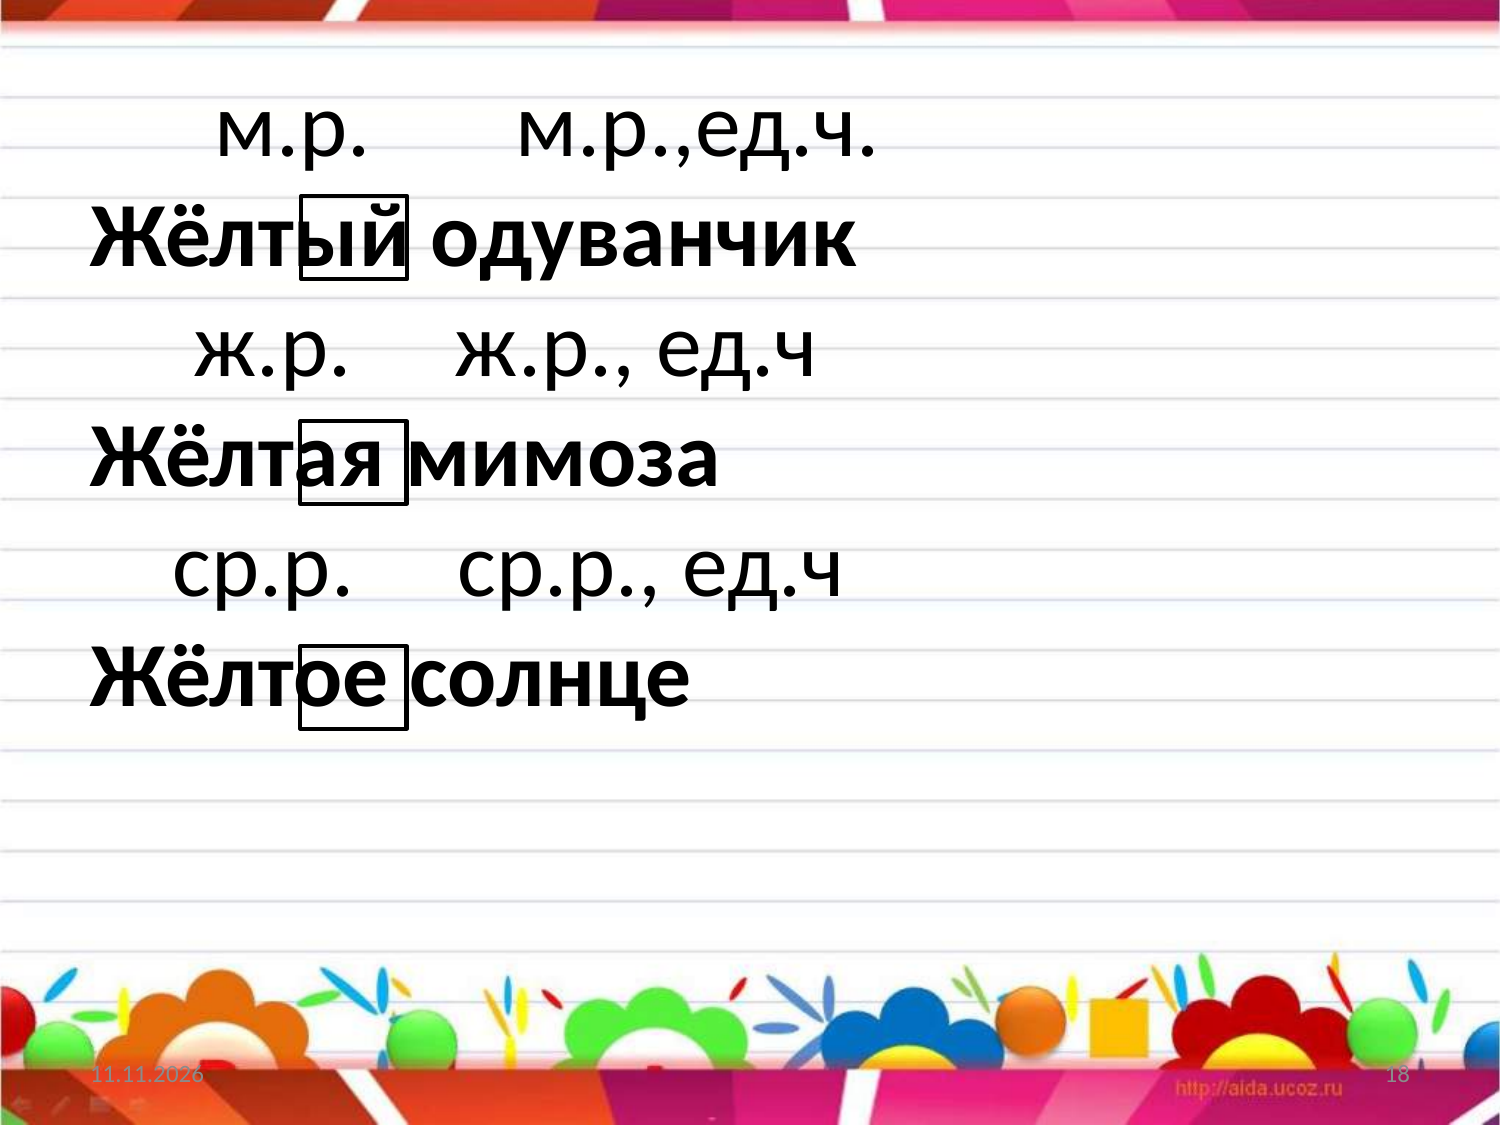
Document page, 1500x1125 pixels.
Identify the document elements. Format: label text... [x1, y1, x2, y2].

slide_number 18 [1074, 1042, 1425, 1103]
title м.р. м.р.,ед.ч. Жёлтый одуванчик ж.р. ж.р., ед.ч Жёлтая мимоза ср.р. ср.р., ед.ч Жёлтое солнце [74, 44, 1426, 965]
text_box [298, 419, 409, 506]
text_box [299, 194, 409, 281]
text_box [298, 644, 409, 731]
picture [0, 0, 1500, 1125]
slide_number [75, 1042, 425, 1103]
